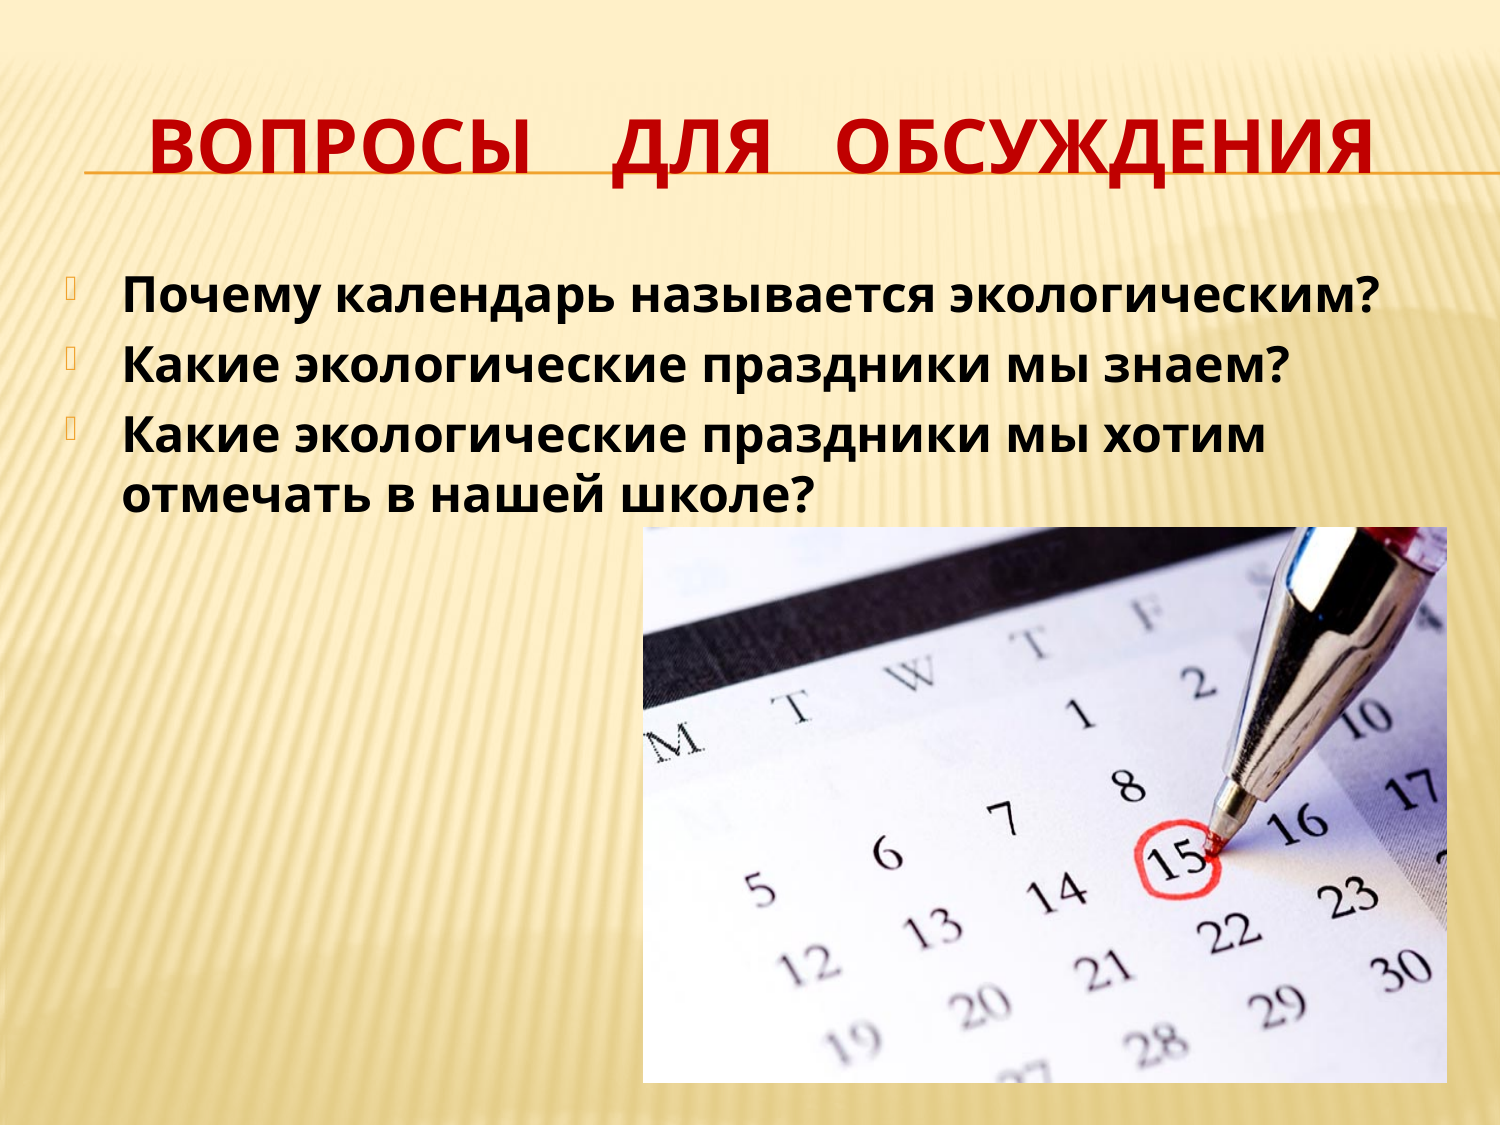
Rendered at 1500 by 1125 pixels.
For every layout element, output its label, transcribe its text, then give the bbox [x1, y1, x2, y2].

title Вопросы для обсуждения [50, 75, 1475, 213]
picture [643, 526, 1448, 1083]
list Почему календарь называется экологическим? Какие экологические праздники мы знаем? Какие экологические праздники мы хотим отмечать в нашей школе? [50, 254, 1475, 998]
